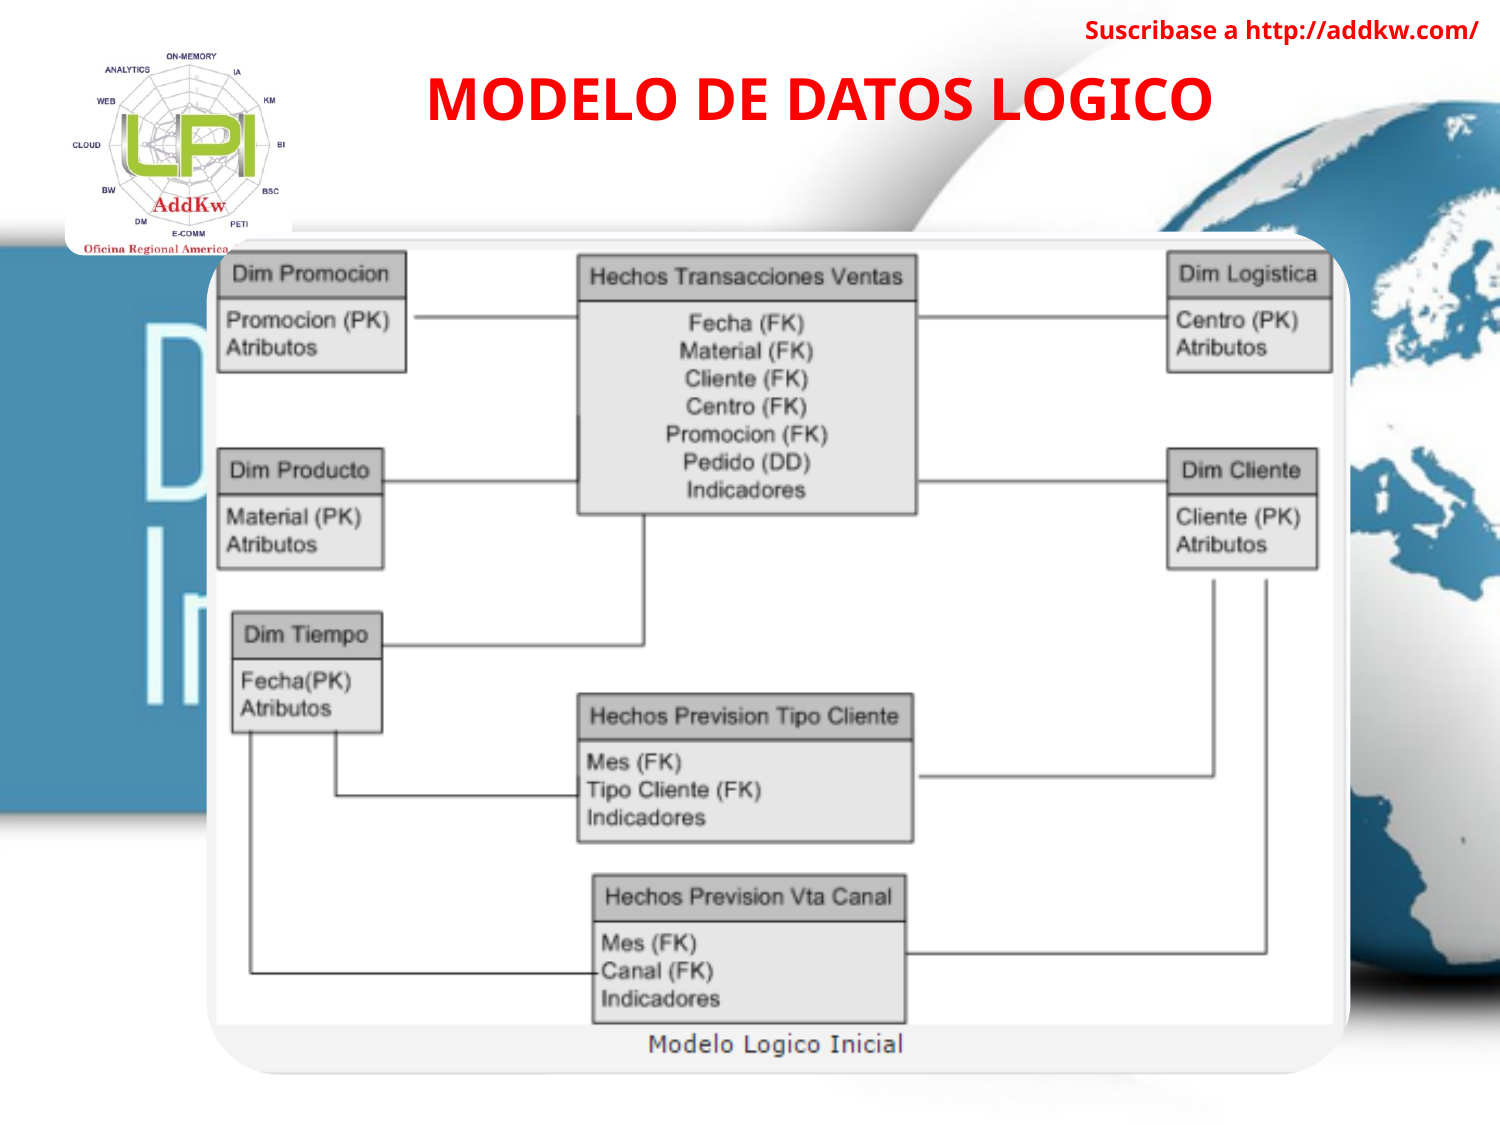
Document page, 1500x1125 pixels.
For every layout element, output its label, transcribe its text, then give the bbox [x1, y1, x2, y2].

text_box Modelo de datos logico [276, 54, 1364, 173]
picture [0, 0, 1500, 1125]
text_box Suscribase a http://addkw.com/ [1070, 7, 1495, 52]
